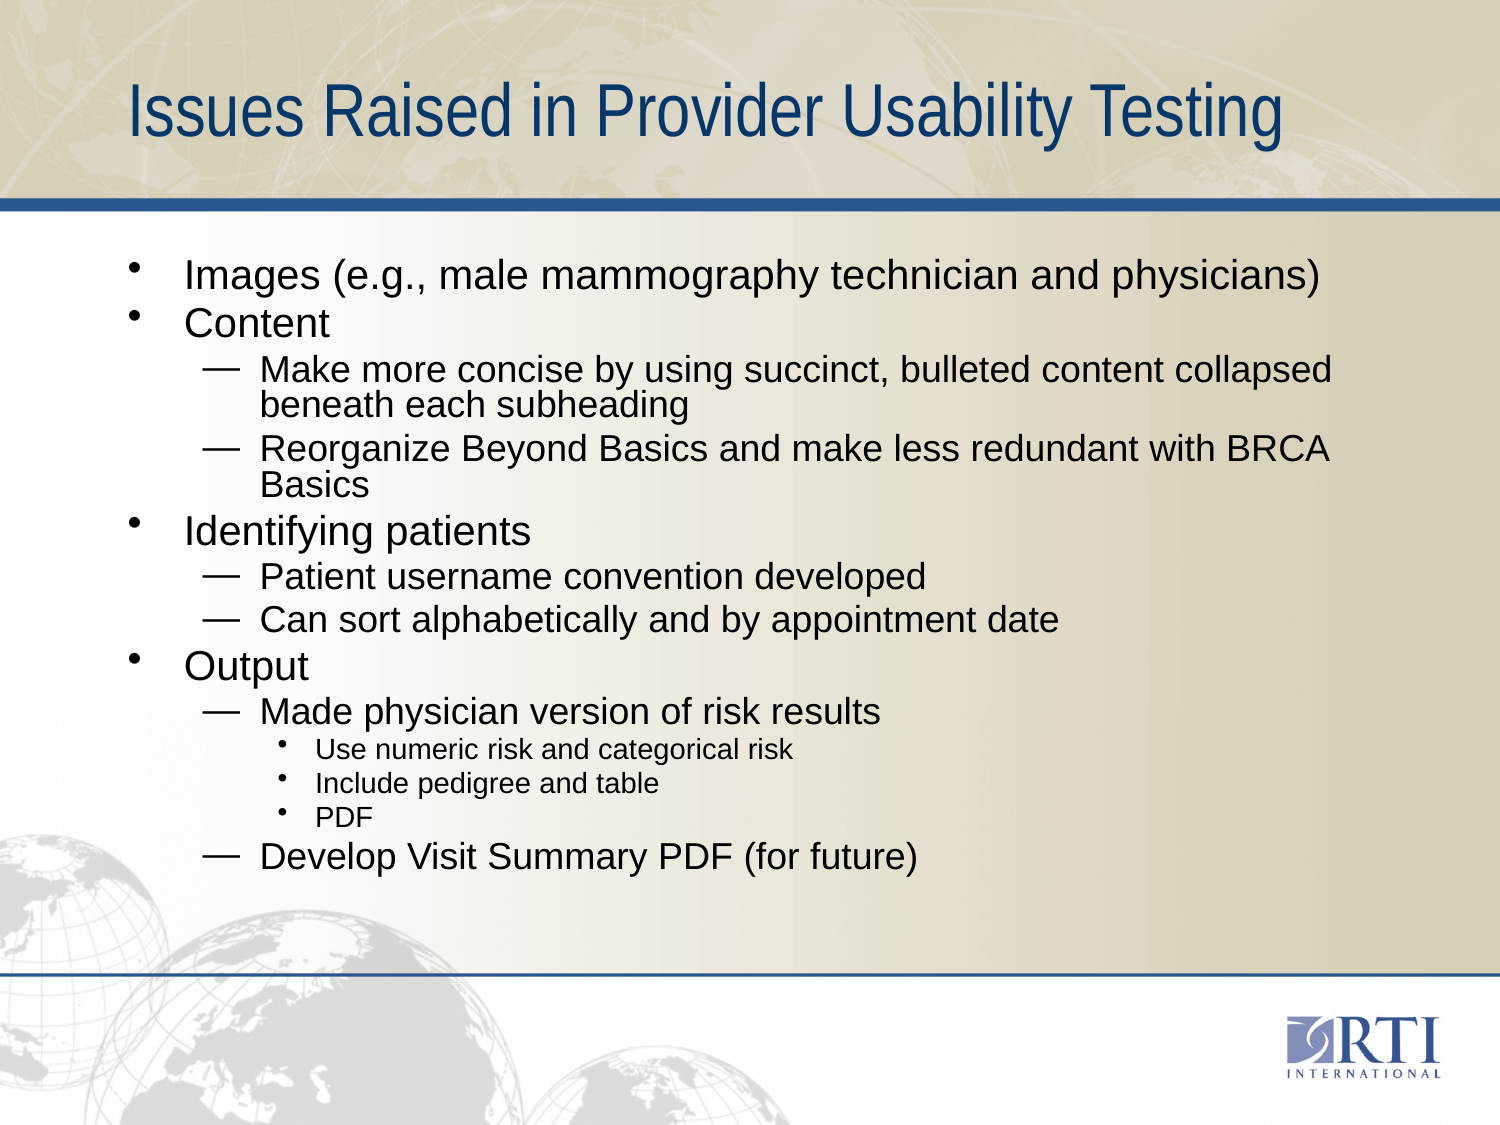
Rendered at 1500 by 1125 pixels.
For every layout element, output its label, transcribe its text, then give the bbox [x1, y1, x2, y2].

picture [0, 0, 1500, 973]
picture [0, 977, 1500, 1125]
list Images (e.g., male mammography technician and physicians) Content Make more concise by using succinct, bulleted content collapsed beneath each subheading Reorganize Beyond Basics and make less redundant with BRCA Basics Identifying patients Patient username convention developed Can sort alphabetically and by appointment date Output Made physician version of risk results Use numeric risk and categorical risk Include pedigree and table PDF Develop Visit Summary PDF (for future) [112, 249, 1388, 963]
title Issues Raised in Provider Usability Testing [112, 37, 1388, 176]
